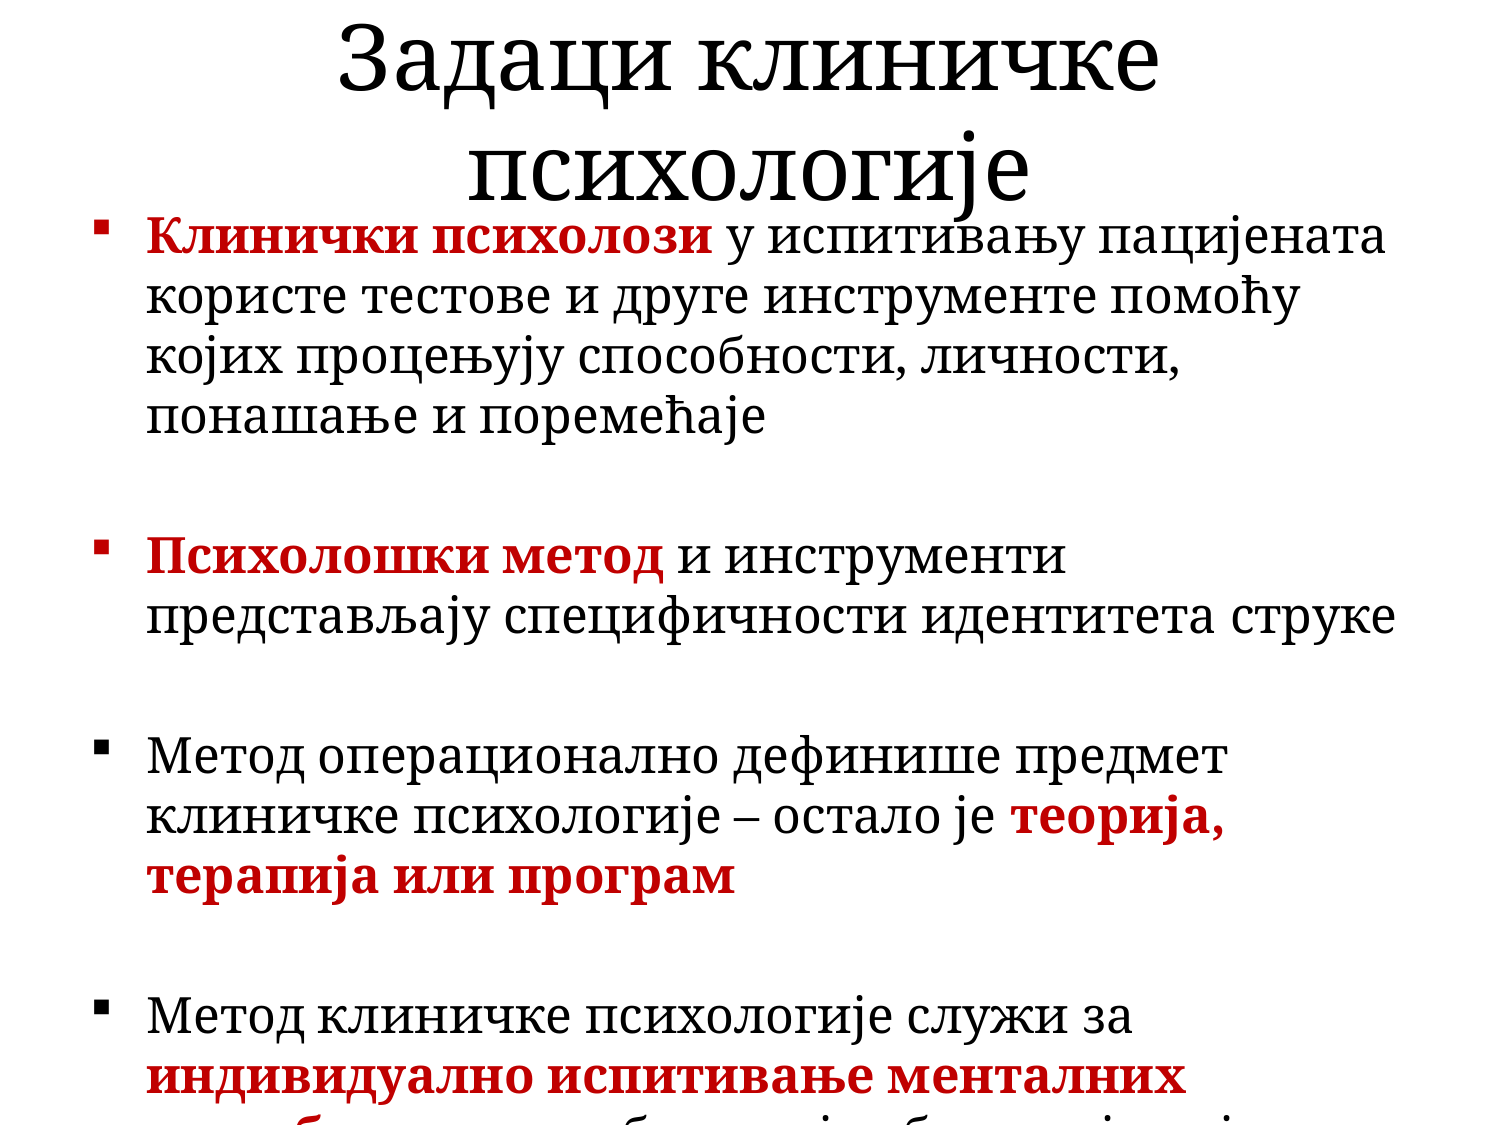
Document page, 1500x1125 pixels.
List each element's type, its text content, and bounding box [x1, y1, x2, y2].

title Задаци клиничке психологије [74, 44, 1426, 173]
list Клинички психолози у испитивању пацијената користе тестове и друге инструменте помоћу којих процењују способности, личности, понашање и поремећаје Психолошки метод и инструменти представљају специфичности идентитета струке Метод операционално дефинише предмет клиничке психологије – остало је теорија, терапија или програм Метод клиничке психологије служи за индивидуално испитивање менталних способности и особина које обухватају појам личности, уз поштовање етичких стандарда [74, 196, 1426, 1006]
